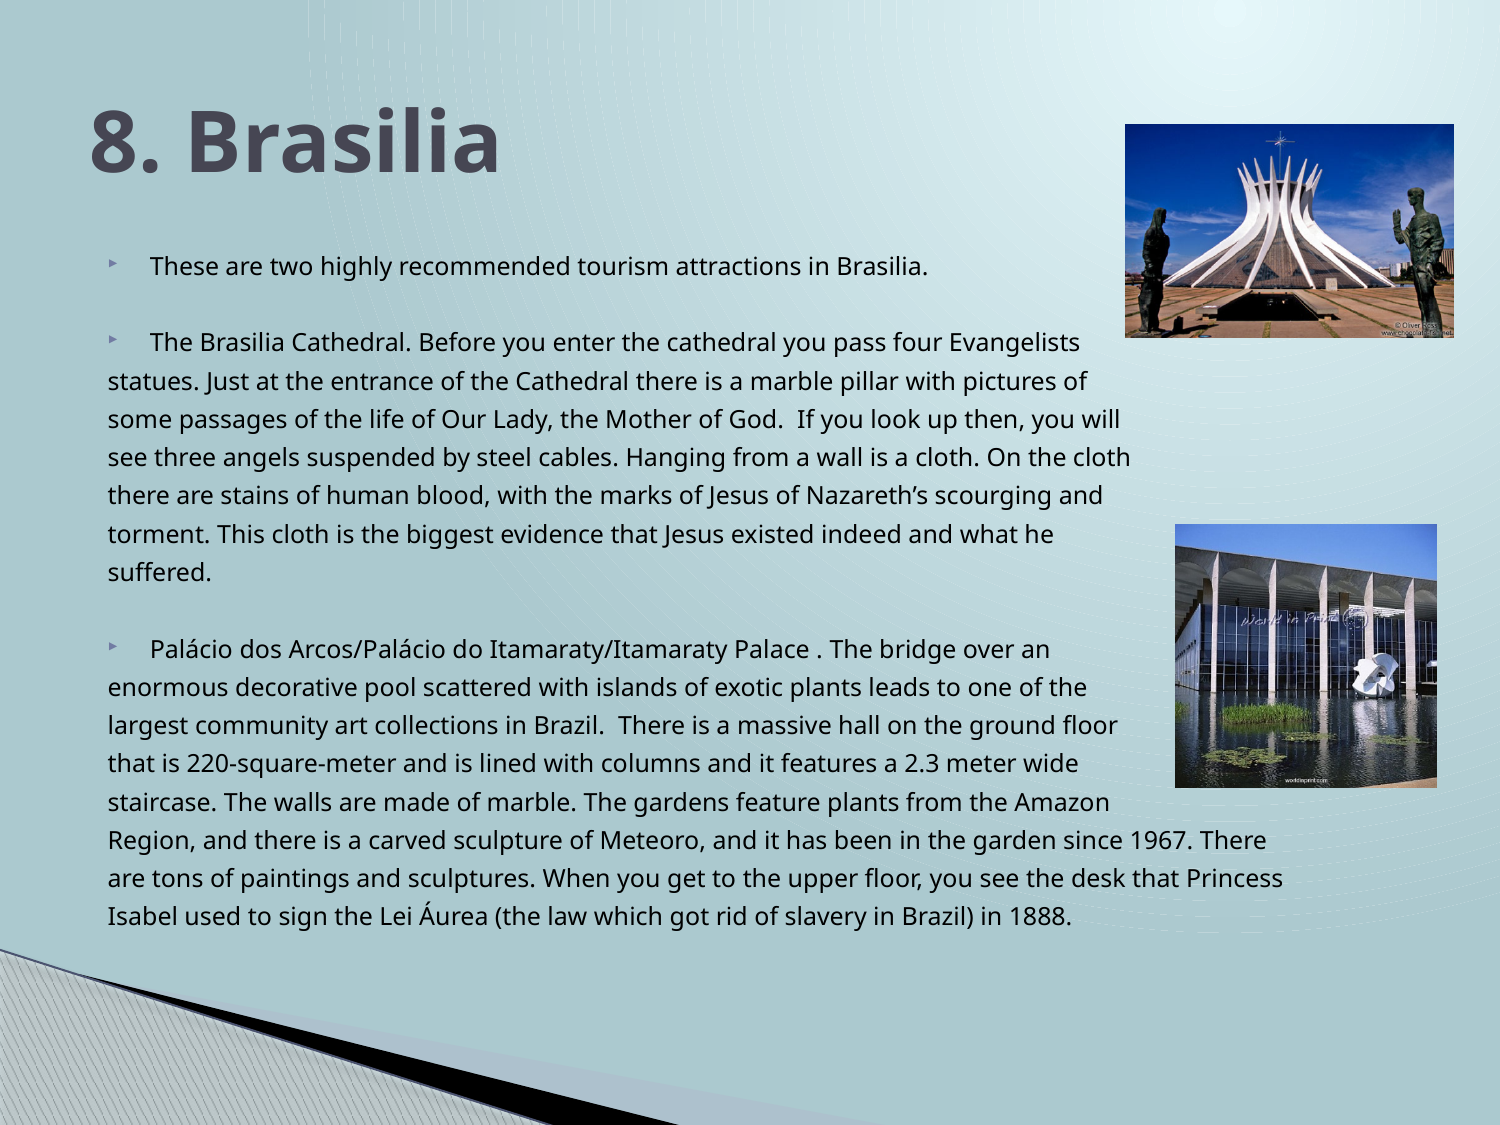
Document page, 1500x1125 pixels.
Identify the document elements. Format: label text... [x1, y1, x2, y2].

title 8. Brasilia [75, 45, 1425, 233]
picture [1174, 524, 1437, 788]
list These are two highly recommended tourism attractions in Brasilia. The Brasilia Cathedral. Before you enter the cathedral you pass four Evangelists statues. Just at the entrance of the Cathedral there is a marble pillar with pictures of some passages of the life of Our Lady, the Mother of God. If you look up then, you will see three angels suspended by steel cables. Hanging from a wall is a cloth. On the cloth there are stains of human blood, with the marks of Jesus of Nazareth’s scourging and torment. This cloth is the biggest evidence that Jesus existed indeed and what he suffered. Palácio dos Arcos/Palácio do Itamaraty/Itamaraty Palace . The bridge over an enormous decorative pool scattered with islands of exotic plants leads to one of the largest community art collections in Brazil. There is a massive hall on the ground floor that is 220-square-meter and is lined with columns and it features a 2.3 meter wide staircase. The walls are made of marble. The gardens feature plants from the Amazon Region, and there is a carved sculpture of Meteoro, and it has been in the garden since 1967. There are tons of paintings and sculptures. When you get to the upper floor, you see the desk that Princess Isabel used to sign the Lei Áurea (the law which got rid of slavery in Brazil) in 1888. [75, 243, 1425, 986]
picture [1124, 124, 1454, 338]
